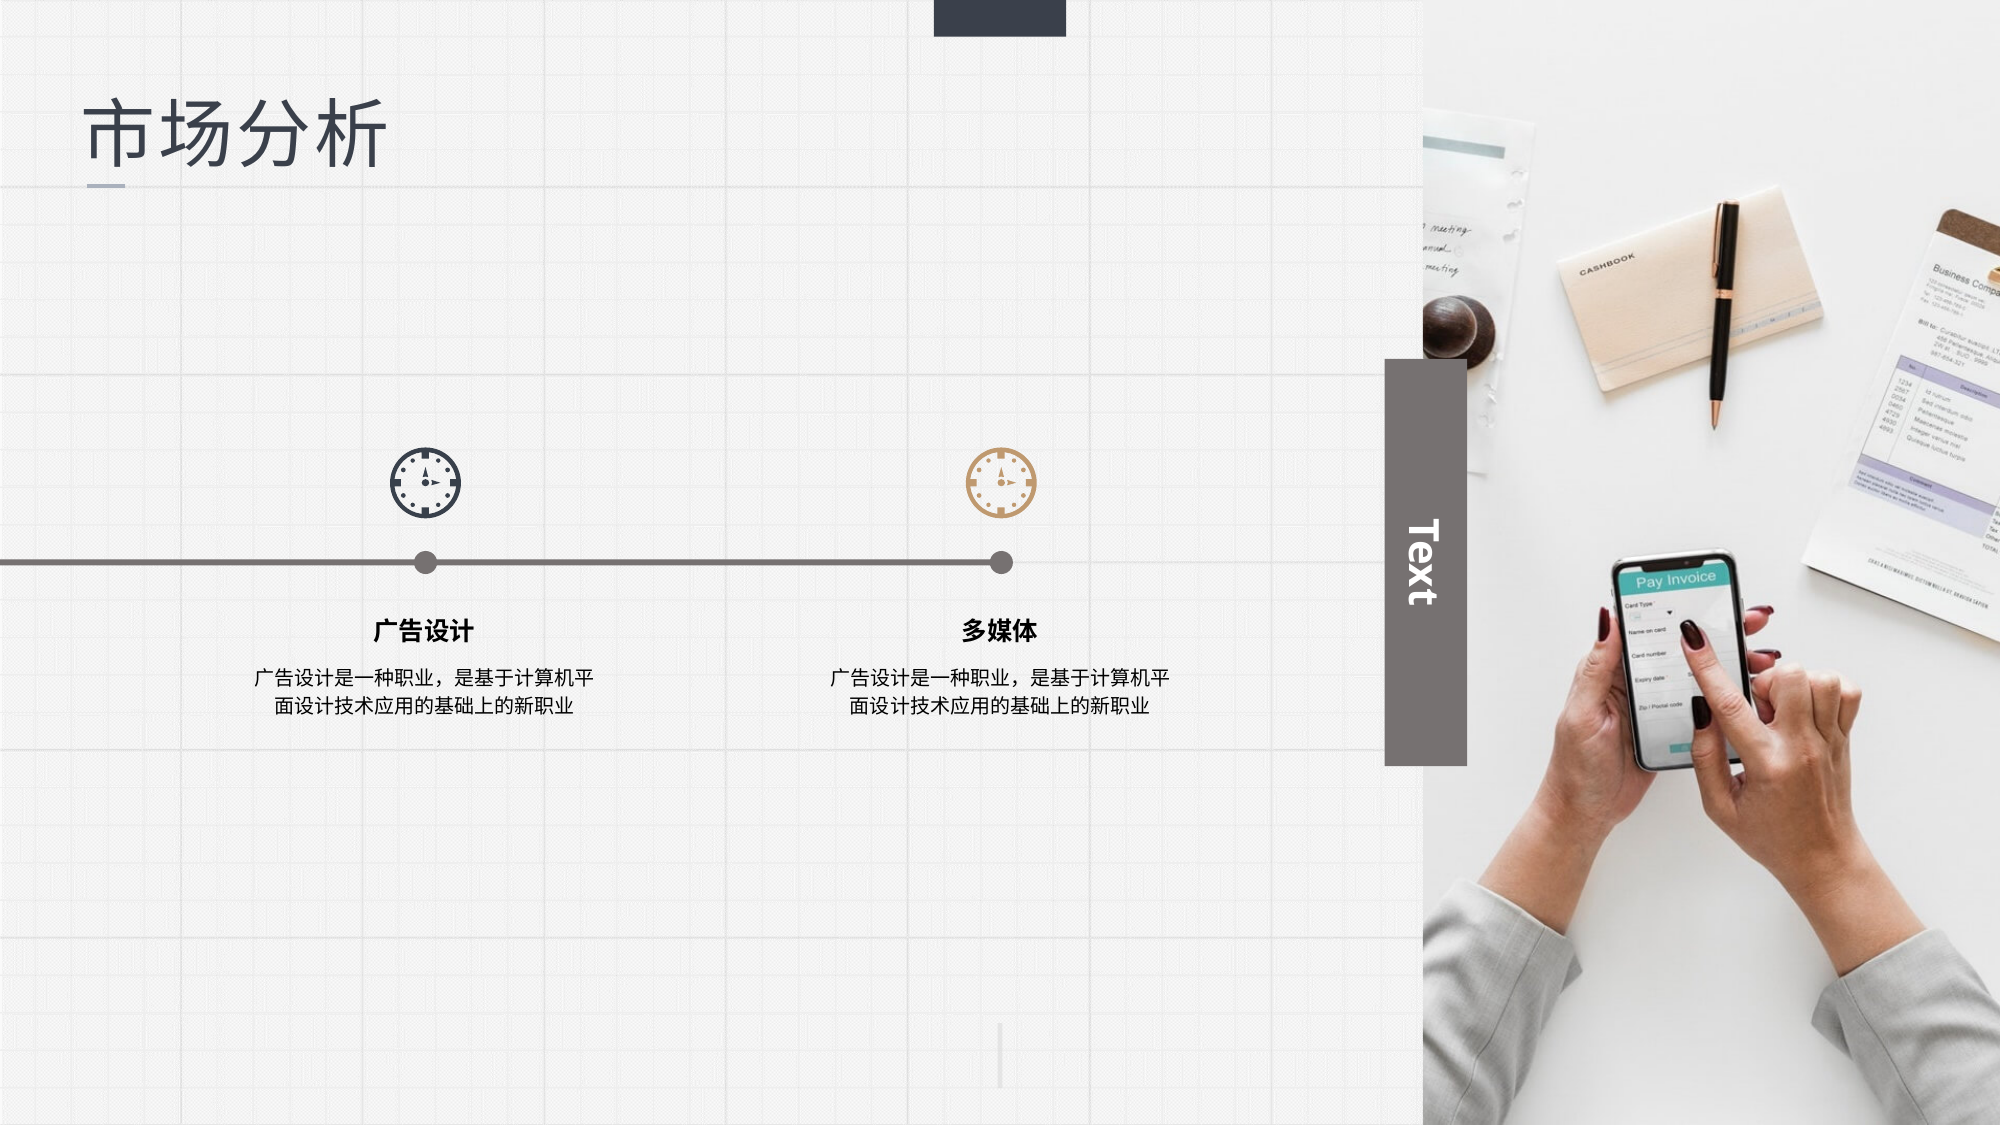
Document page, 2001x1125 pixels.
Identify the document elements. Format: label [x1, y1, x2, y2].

text_box [0, 0, 2000, 1125]
